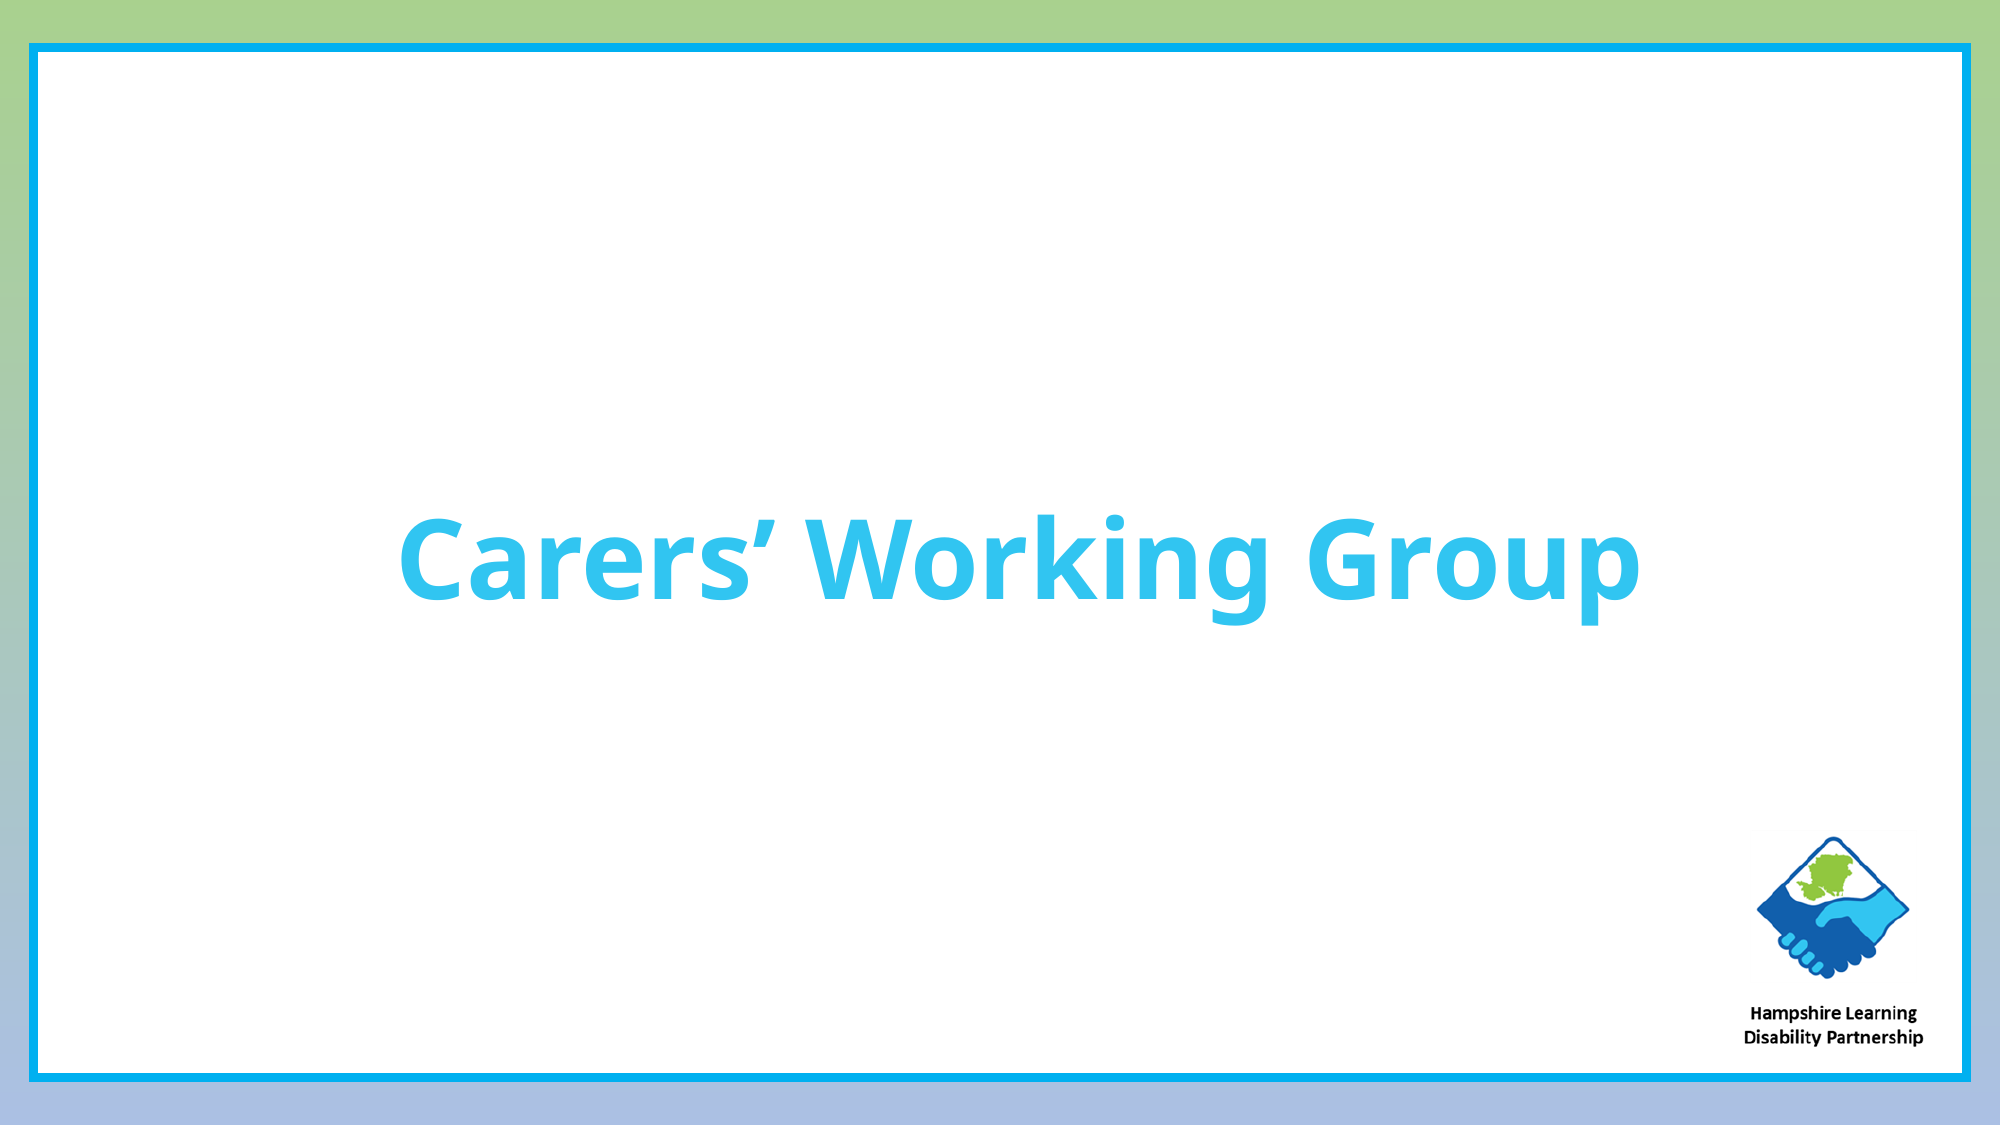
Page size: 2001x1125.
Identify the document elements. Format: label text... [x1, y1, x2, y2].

picture [1703, 830, 1961, 1061]
text_box Budget statement had been made the day, given that there was [32, 47, 1968, 1078]
text_box Carers’ Working Group [313, 428, 1726, 632]
